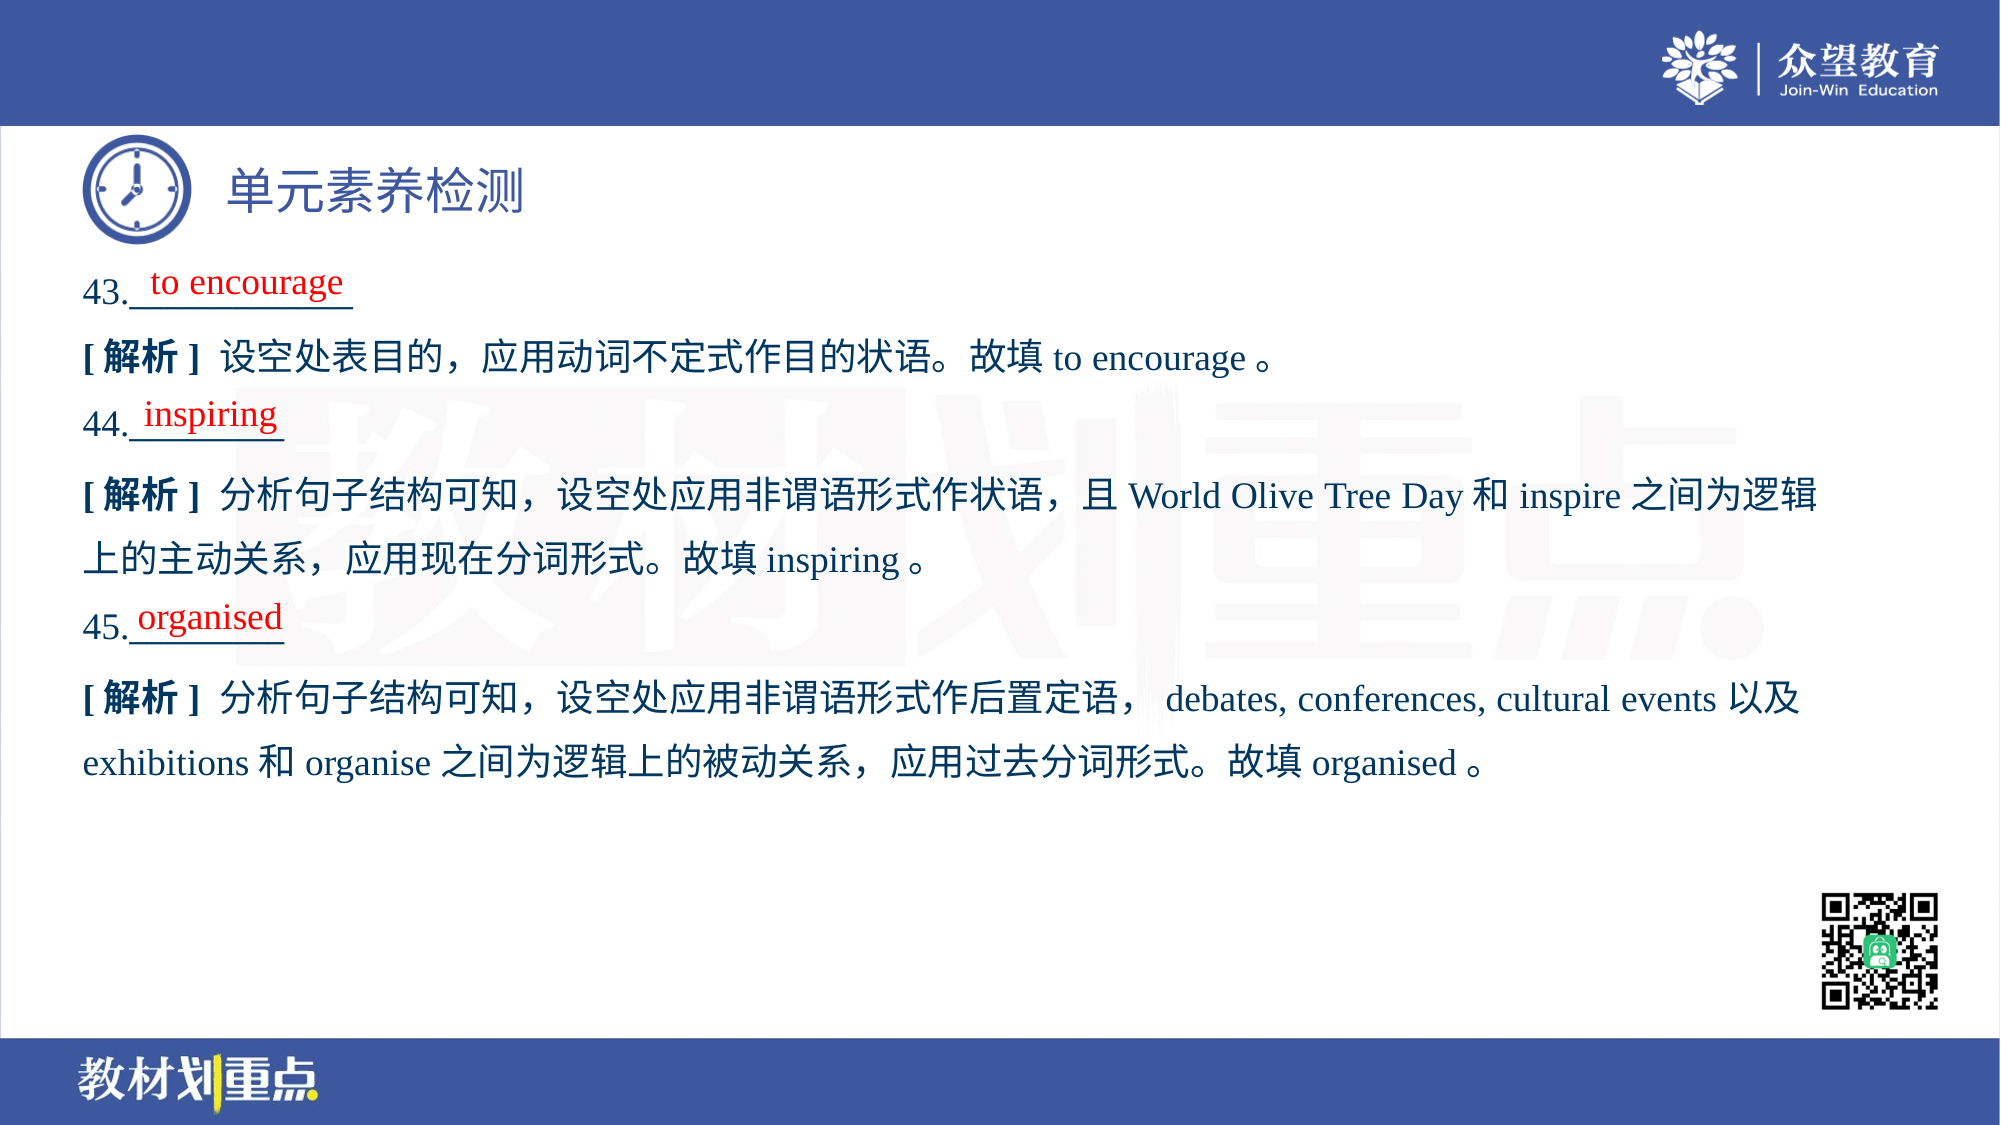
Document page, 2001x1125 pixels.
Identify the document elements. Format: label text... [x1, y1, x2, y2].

text_box organised [124, 572, 297, 631]
text_box 43._____________ [82, 247, 1817, 306]
text_box [解析] 分析句子结构可知，设空处应用非谓语形式作状语，且World Olive Tree Day和inspire之间为逻辑 上的主动关系，应用现在分词形式。故填inspiring。 [82, 446, 1817, 574]
text_box [解析] 分析句子结构可知，设空处应用非谓语形式作后置定语，debates, conferences, cultural events以及 exhibitions和organise之间为逻辑上的被动关系，应用过去分词形式。故填organised。 [82, 650, 1817, 777]
text_box inspiring [130, 369, 291, 428]
text_box 44._________ [82, 379, 1817, 438]
text_box [解析] 设空处表目的，应用动词不定式作目的状语。故填to encourage。 [82, 313, 1817, 371]
text_box 45._________ [82, 582, 1817, 641]
picture [0, 0, 2000, 1125]
text_box to encourage [132, 236, 362, 295]
